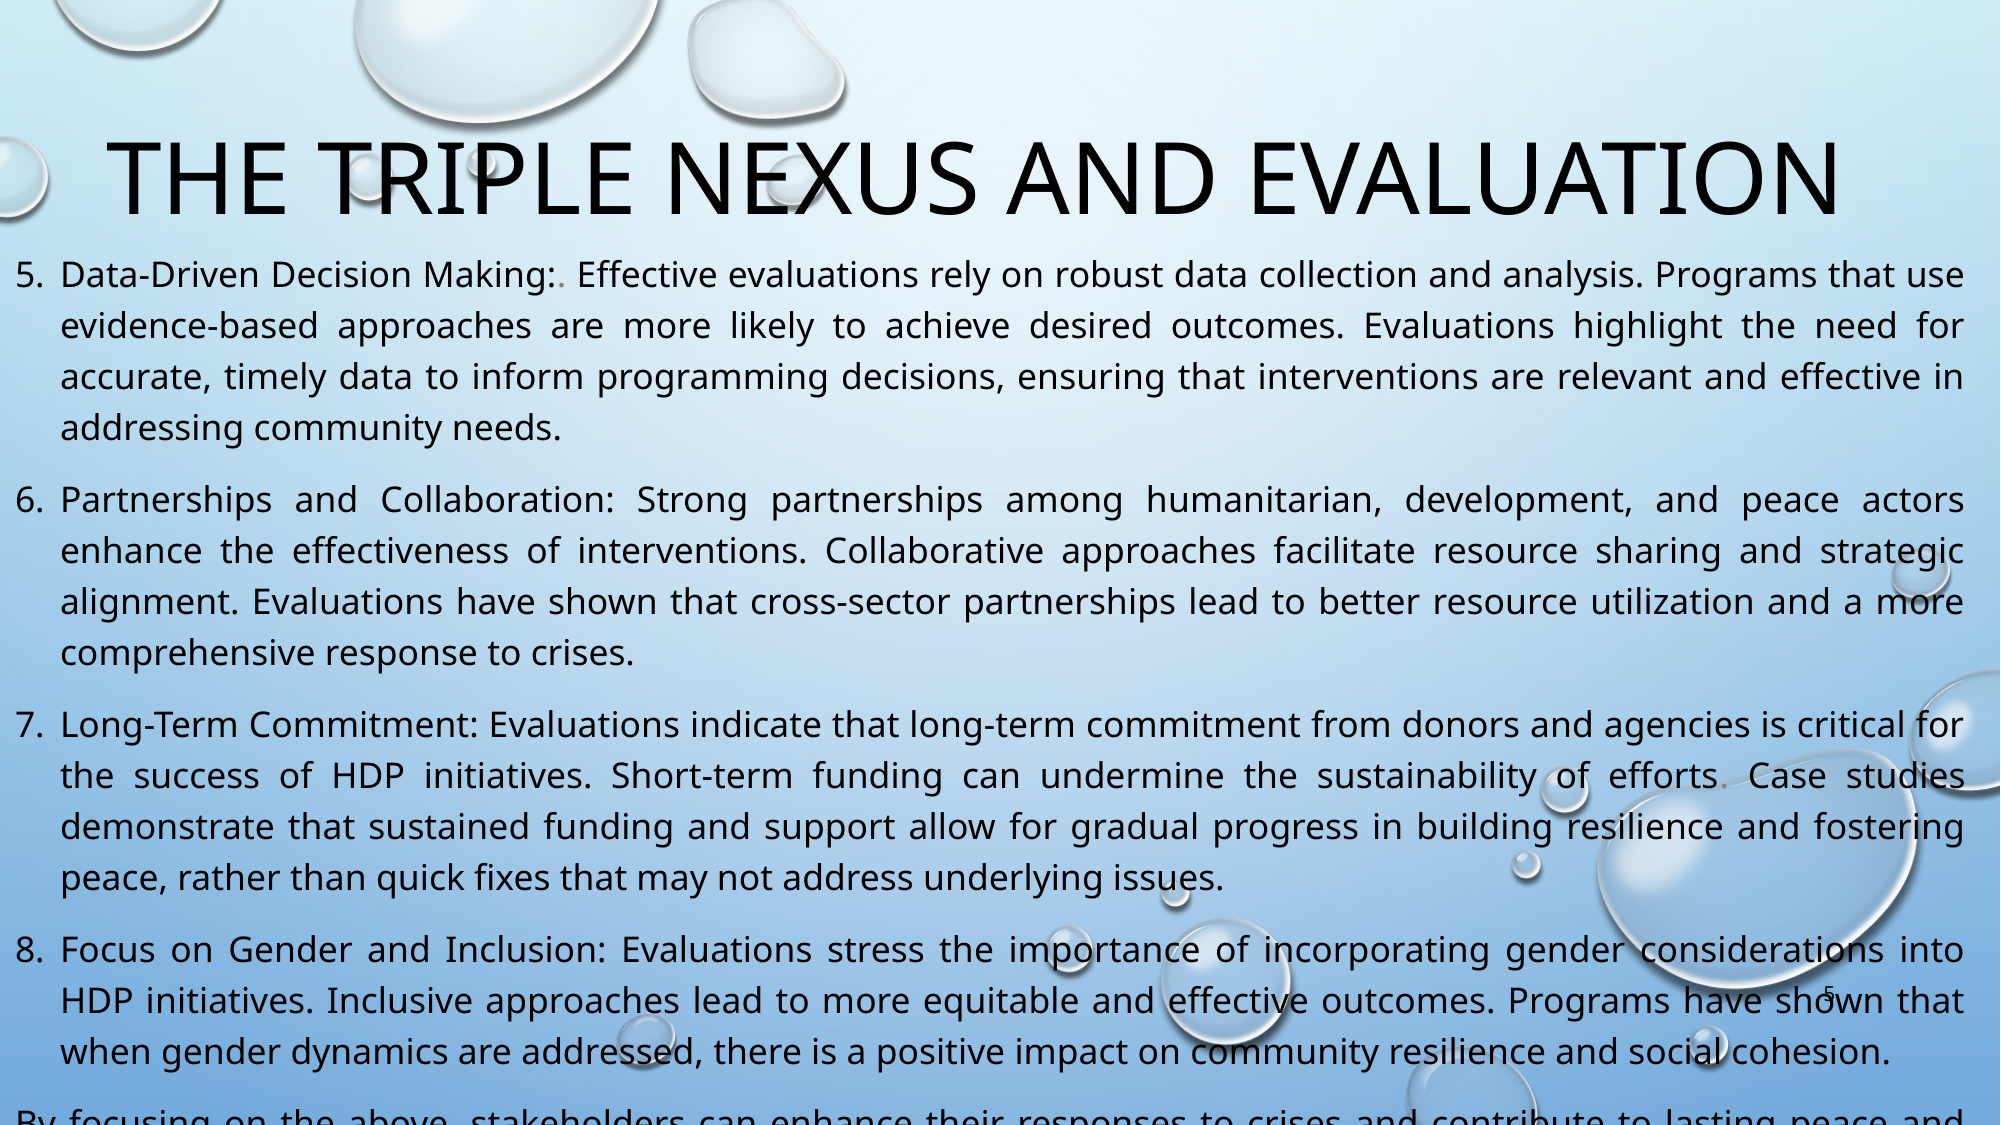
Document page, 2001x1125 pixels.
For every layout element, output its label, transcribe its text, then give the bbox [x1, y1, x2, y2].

picture [0, 0, 2000, 1125]
subtitle Data-Driven Decision Making:. Effective evaluations rely on robust data collection and analysis. Programs that use evidence-based approaches are more likely to achieve desired outcomes. Evaluations highlight the need for accurate, timely data to inform programming decisions, ensuring that interventions are relevant and effective in addressing community needs. Partnerships and Collaboration: Strong partnerships among humanitarian, development, and peace actors enhance the effectiveness of interventions. Collaborative approaches facilitate resource sharing and strategic alignment. Evaluations have shown that cross-sector partnerships lead to better resource utilization and a more comprehensive response to crises. Long-Term Commitment: Evaluations indicate that long-term commitment from donors and agencies is critical for the success of HDP initiatives. Short-term funding can undermine the sustainability of efforts. Case studies demonstrate that sustained funding and support allow for gradual progress in building resilience and fostering peace, rather than quick fixes that may not address underlying issues. Focus on Gender and Inclusion: Evaluations stress the importance of incorporating gender considerations into HDP initiatives. Inclusive approaches lead to more equitable and effective outcomes. Programs have shown that when gender dynamics are addressed, there is a positive impact on community resilience and social cohesion. By focusing on the above, stakeholders can enhance their responses to crises and contribute to lasting peace and development. These lessons provide valuable guidance for future initiatives and underscore the importance of adaptive, collaborative approaches in complex environments. [0, 236, 1981, 1106]
title The triple nexus and evaluation [39, 118, 1939, 236]
slide_number 5 [1724, 965, 1851, 1025]
